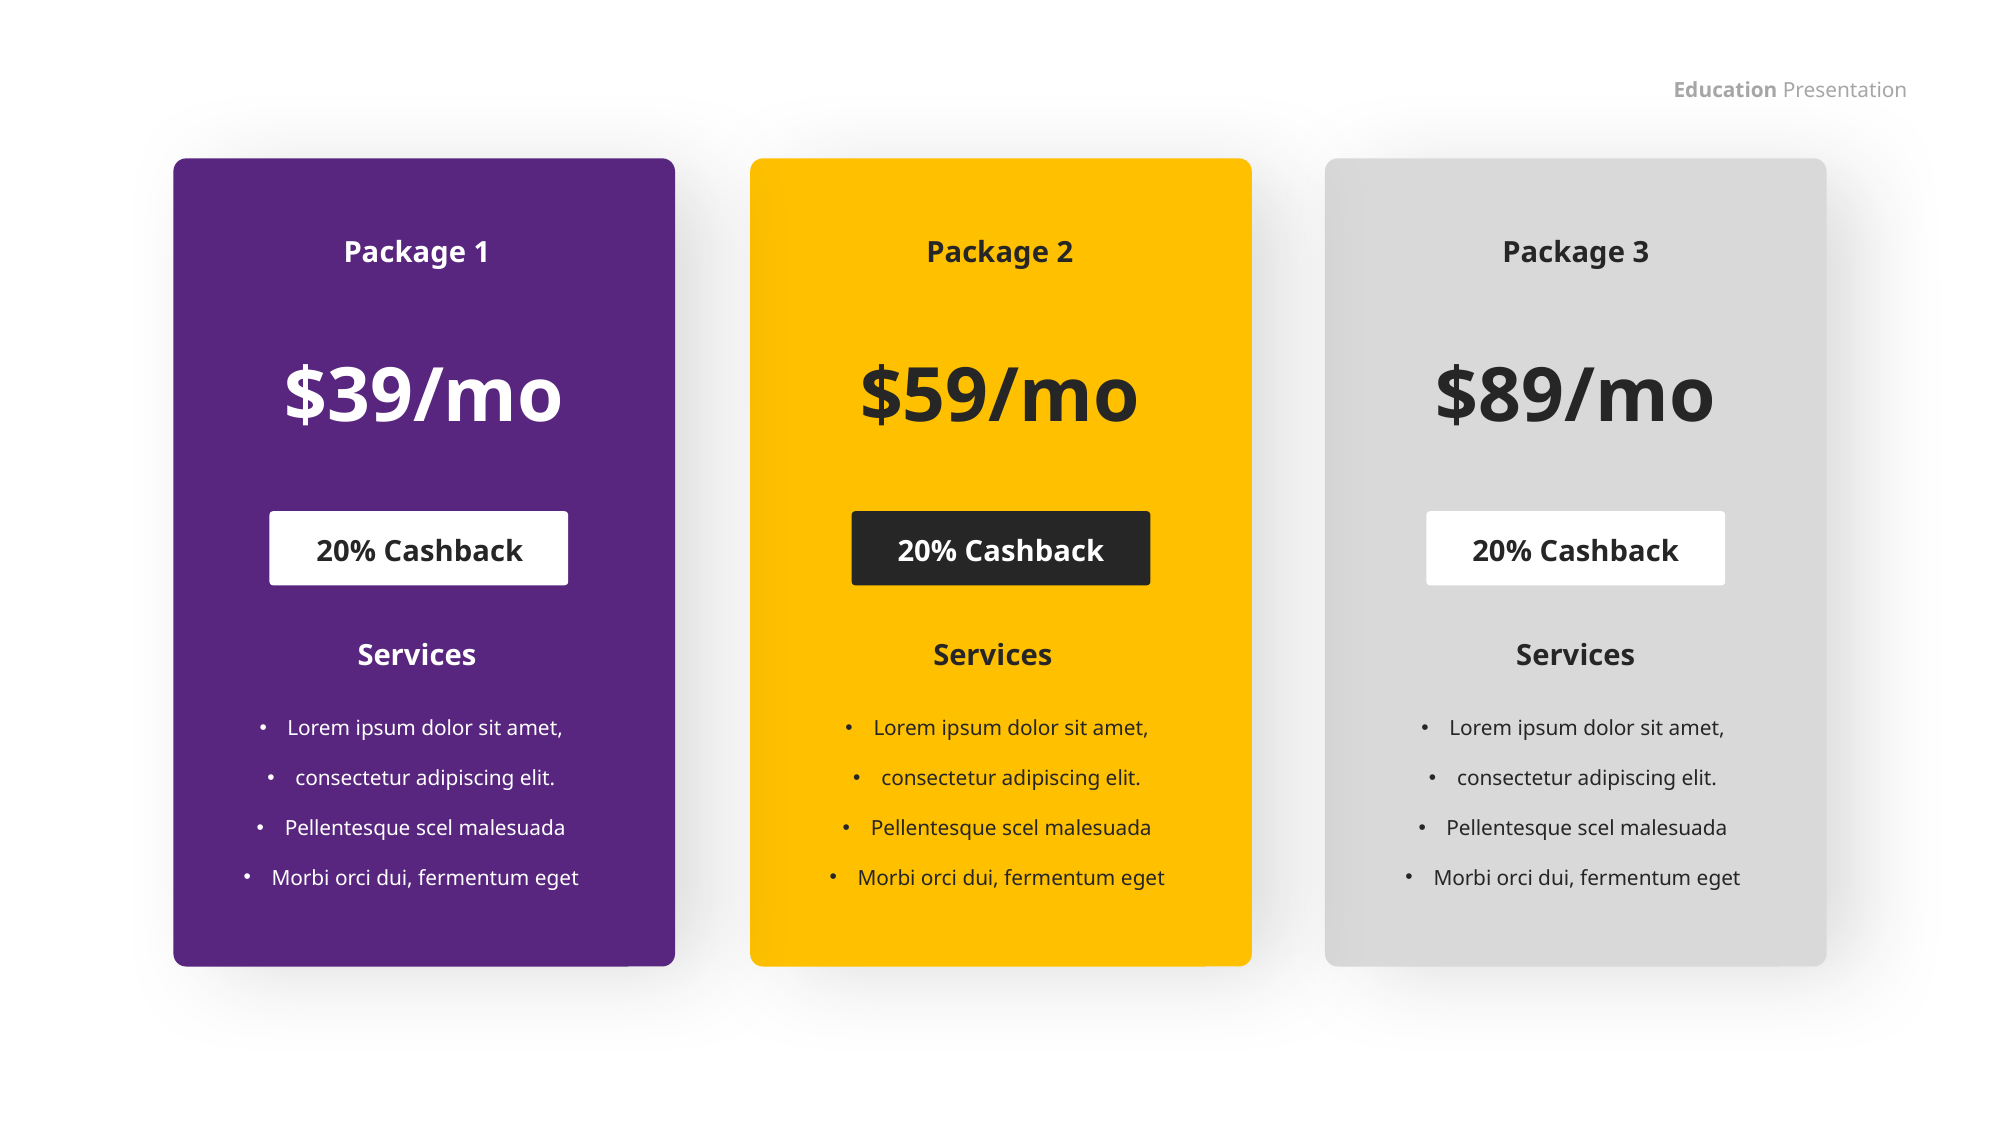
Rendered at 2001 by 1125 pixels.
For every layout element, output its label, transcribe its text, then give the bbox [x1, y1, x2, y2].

text_box Lorem ipsum dolor sit amet, consectetur adipiscing elit. Pellentesque scel malesuada Morbi orci dui, fermentum eget [1374, 682, 1777, 897]
text_box Services [269, 628, 565, 679]
text_box Package 3 [1428, 225, 1724, 276]
text_box $89/mo [1354, 338, 1798, 444]
text_box Lorem ipsum dolor sit amet, consectetur adipiscing elit. Pellentesque scel malesuada Morbi orci dui, fermentum eget [798, 682, 1202, 897]
text_box 20% Cashback [1429, 524, 1722, 575]
text_box $59/mo [778, 338, 1222, 444]
text_box 20% Cashback [855, 524, 1148, 575]
text_box [749, 157, 1253, 968]
text_box Package 2 [852, 225, 1148, 276]
text_box 20% Cashback [273, 524, 567, 575]
text_box [268, 510, 570, 587]
text_box Education Presentation [1658, 69, 1922, 110]
text_box [1323, 157, 1828, 968]
text_box [1425, 510, 1727, 587]
text_box [172, 157, 677, 968]
text_box $39/mo [233, 338, 616, 444]
text_box Services [845, 628, 1141, 679]
text_box [850, 510, 1152, 587]
text_box Package 1 [269, 225, 565, 276]
text_box Services [1428, 628, 1724, 679]
text_box Lorem ipsum dolor sit amet, consectetur adipiscing elit. Pellentesque scel malesuada Morbi orci dui, fermentum eget [212, 682, 616, 897]
